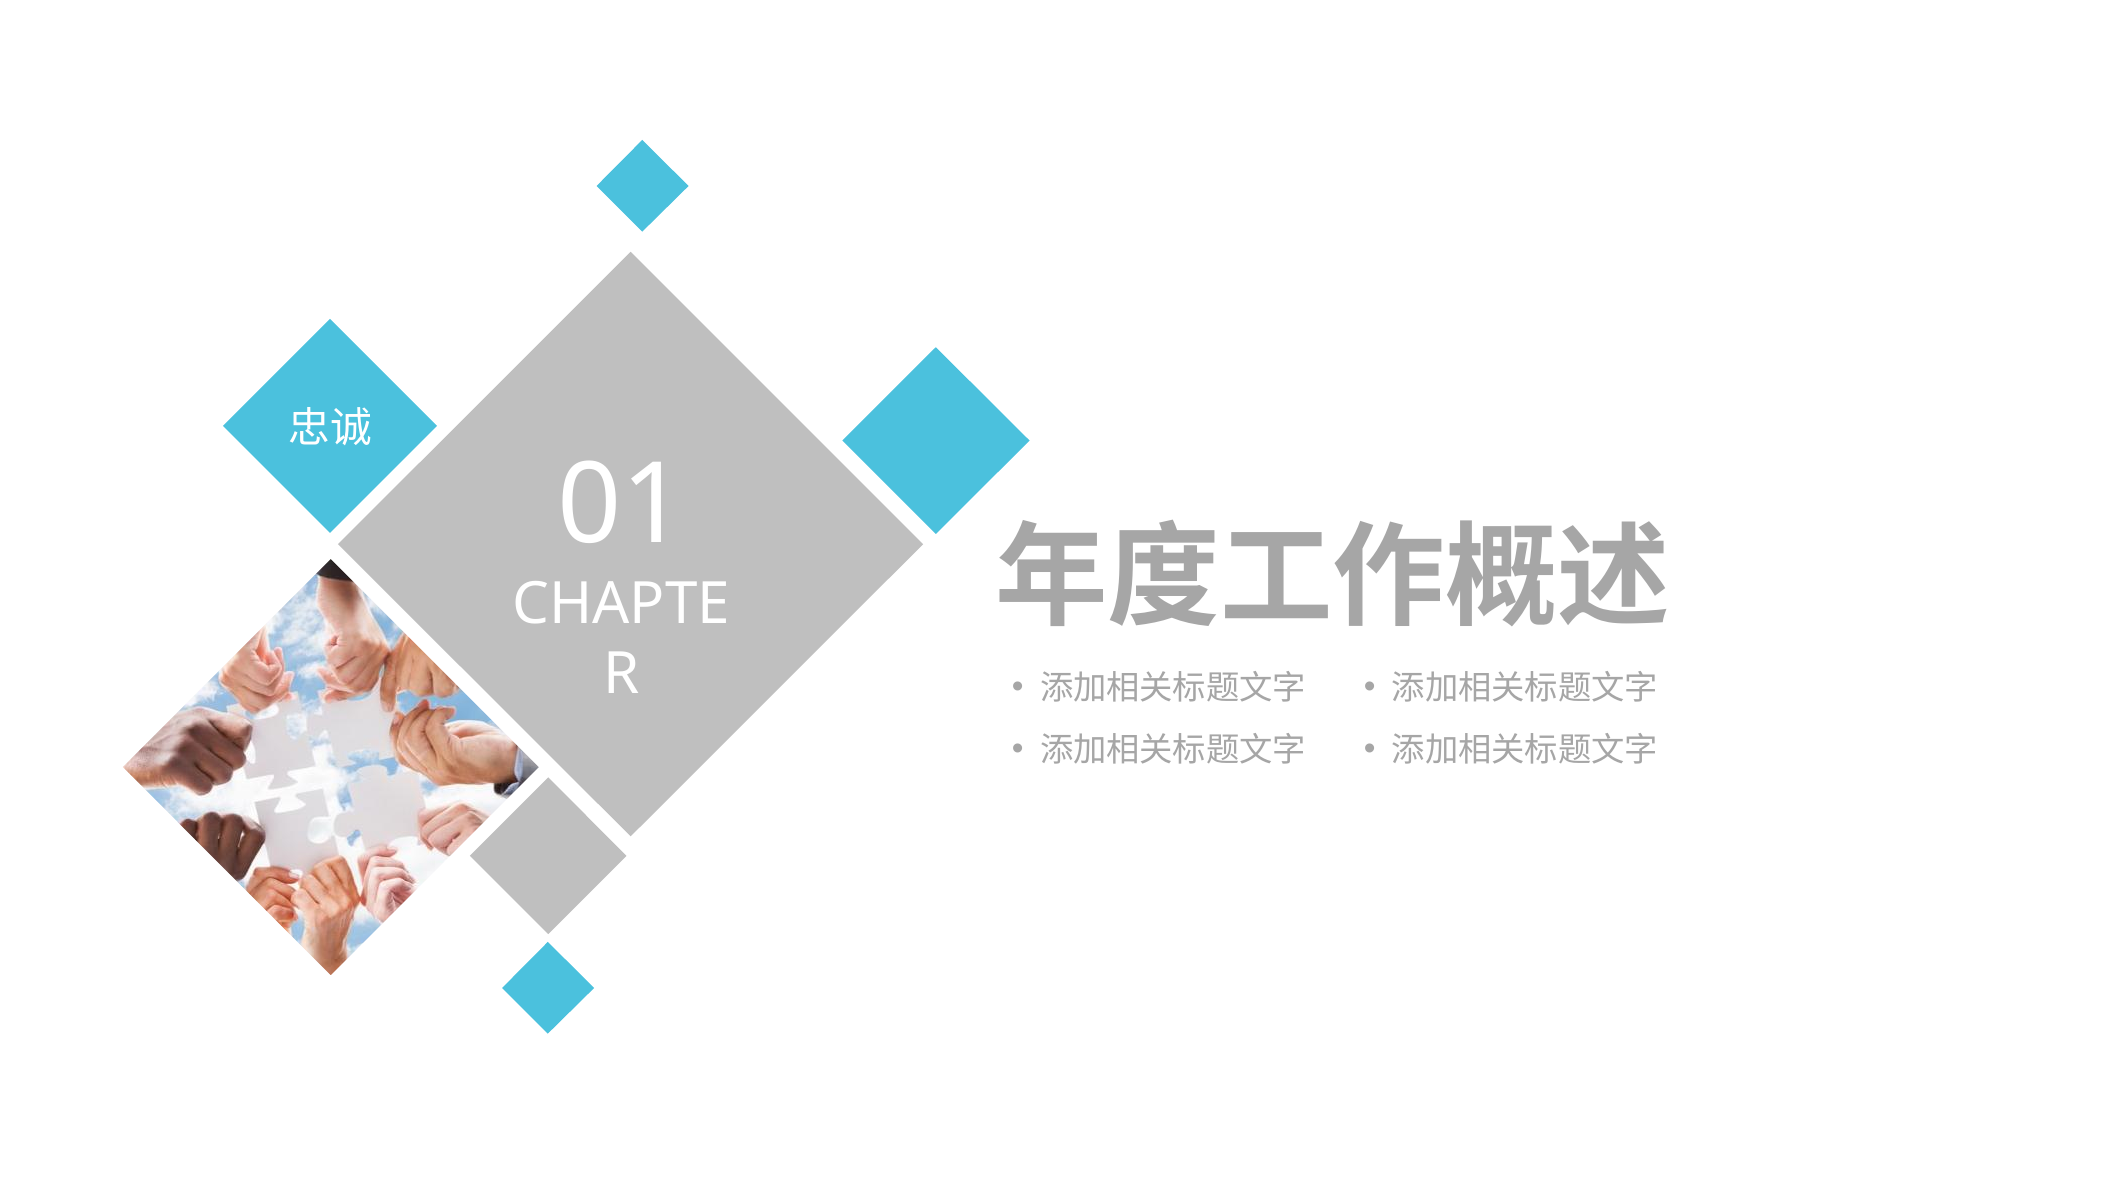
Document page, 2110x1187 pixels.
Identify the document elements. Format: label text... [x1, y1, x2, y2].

text_box 年度工作概述 [995, 503, 1729, 639]
text_box [337, 251, 924, 837]
text_box 忠诚 [222, 318, 438, 533]
text_box 添加相关标题文字 [997, 720, 1322, 776]
text_box 添加相关标题文字 [1348, 659, 1673, 714]
text_box 01 CHAPTER [495, 429, 748, 705]
text_box 添加相关标题文字 [997, 659, 1322, 714]
text_box [502, 941, 595, 1034]
text_box 添加相关标题文字 [1348, 720, 1673, 776]
text_box [122, 559, 539, 976]
text_box [596, 139, 689, 232]
text_box [842, 347, 1030, 534]
text_box [469, 777, 627, 935]
